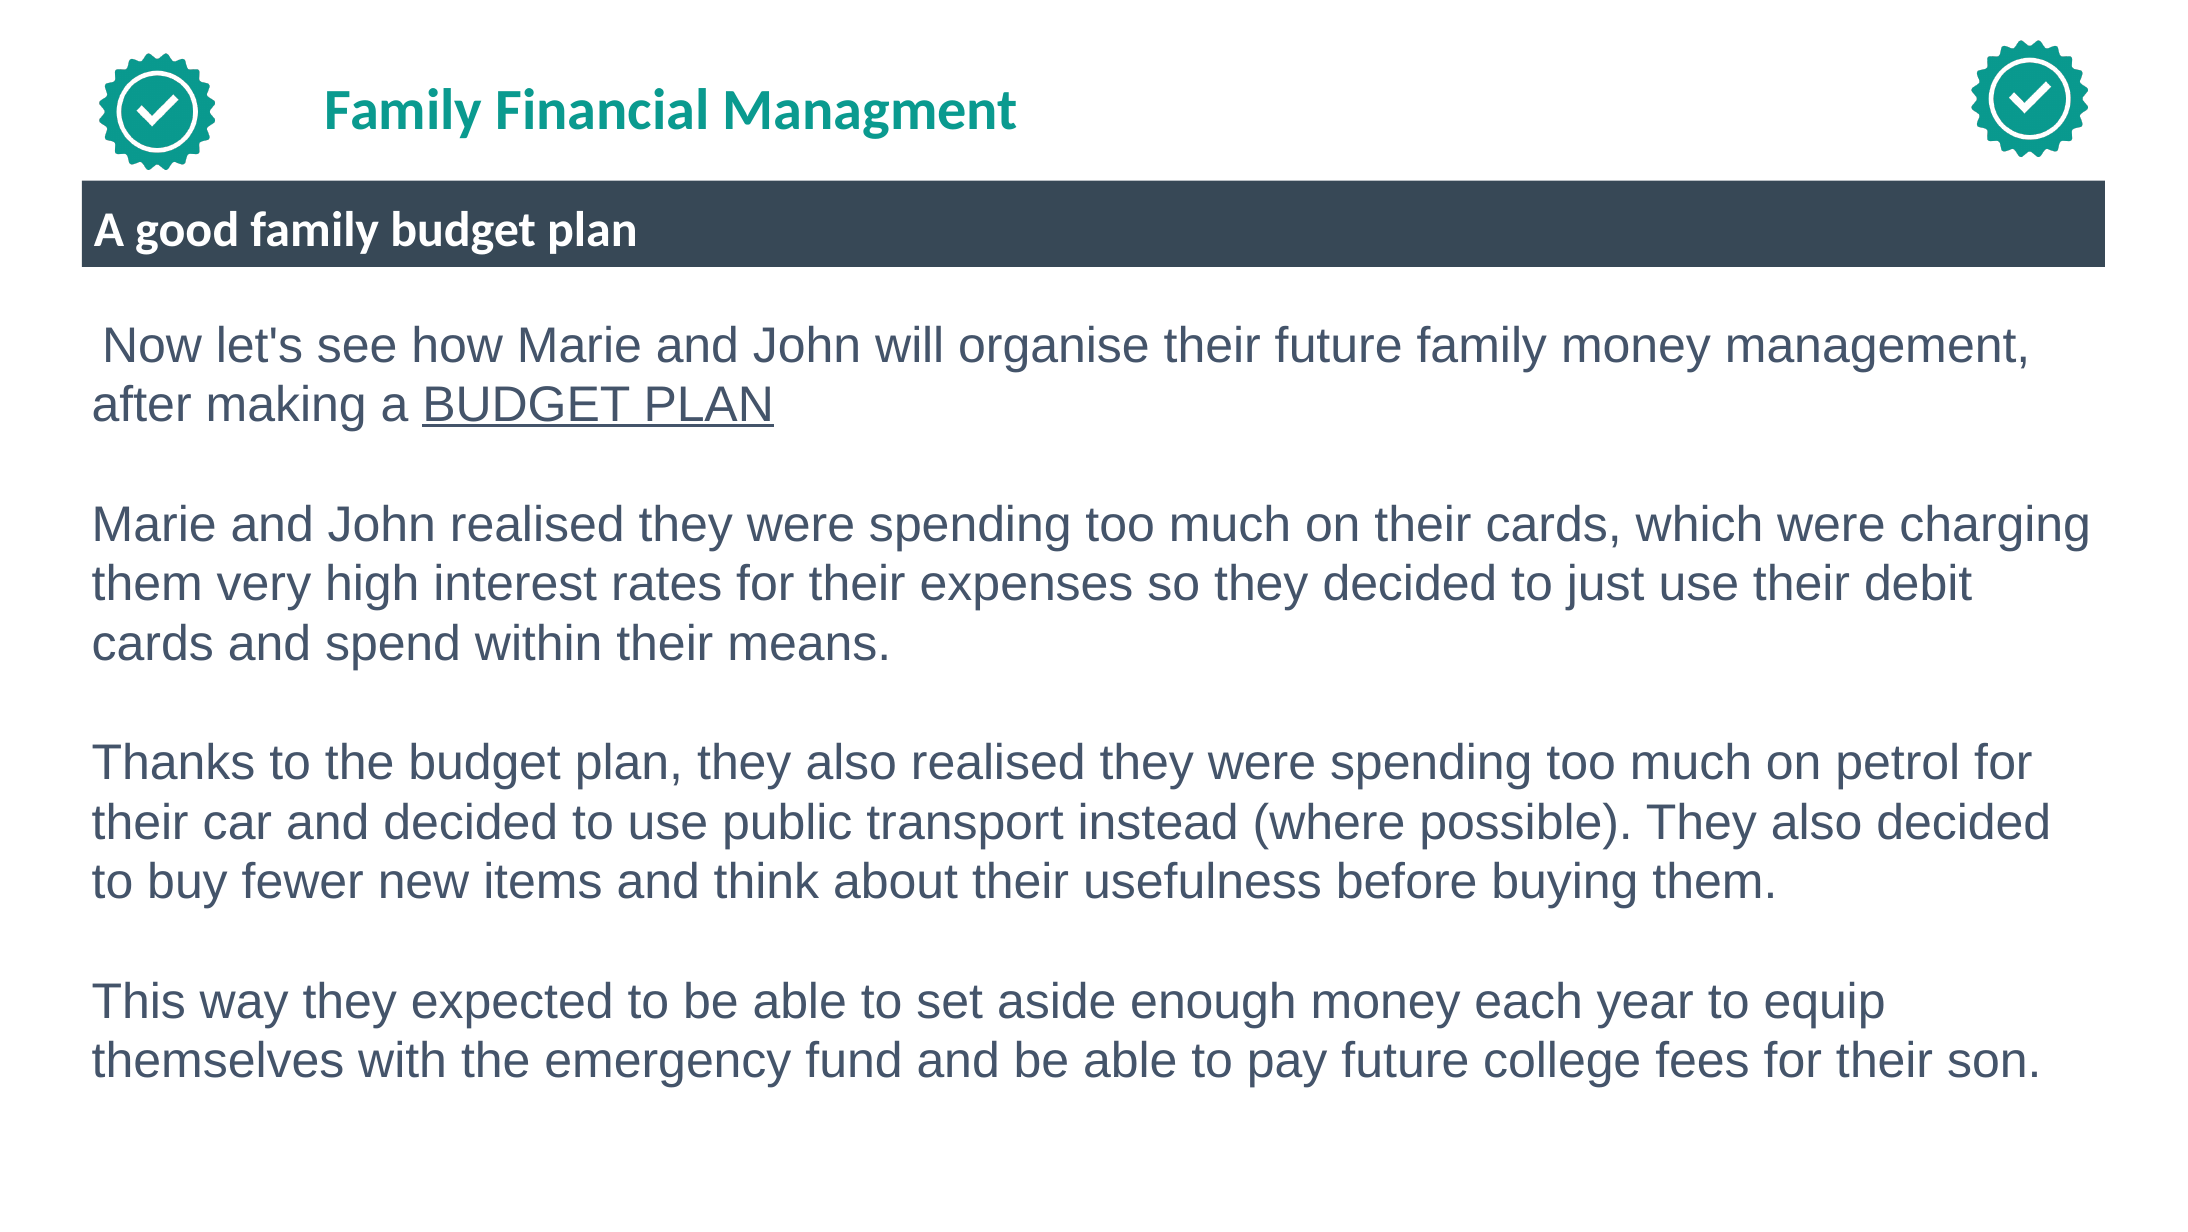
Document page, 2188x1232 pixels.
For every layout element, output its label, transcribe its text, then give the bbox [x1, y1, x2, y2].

table_header Now let's see how Marie and John will organise their future family money management, after making a BUDGET PLAN Marie and John realised they were spending too much on their cards, which were charging them very high interest rates for their expenses so they decided to just use their debit cards and spend within their means. Thanks to the budget plan, they also realised they were spending too much on petrol for their car and decided to use public transport instead (where possible). They also decided to buy fewer new items and think about their usefulness before buying them. This way they expected to be able to set aside enough money each year to equip themselves with the emergency fund and be able to pay future college fees for their son. [83, 269, 2104, 1149]
picture [1954, 23, 2106, 174]
picture [81, 36, 233, 188]
title Family Financial Managment [313, 55, 1729, 174]
list A good family budget plan [81, 180, 2105, 267]
